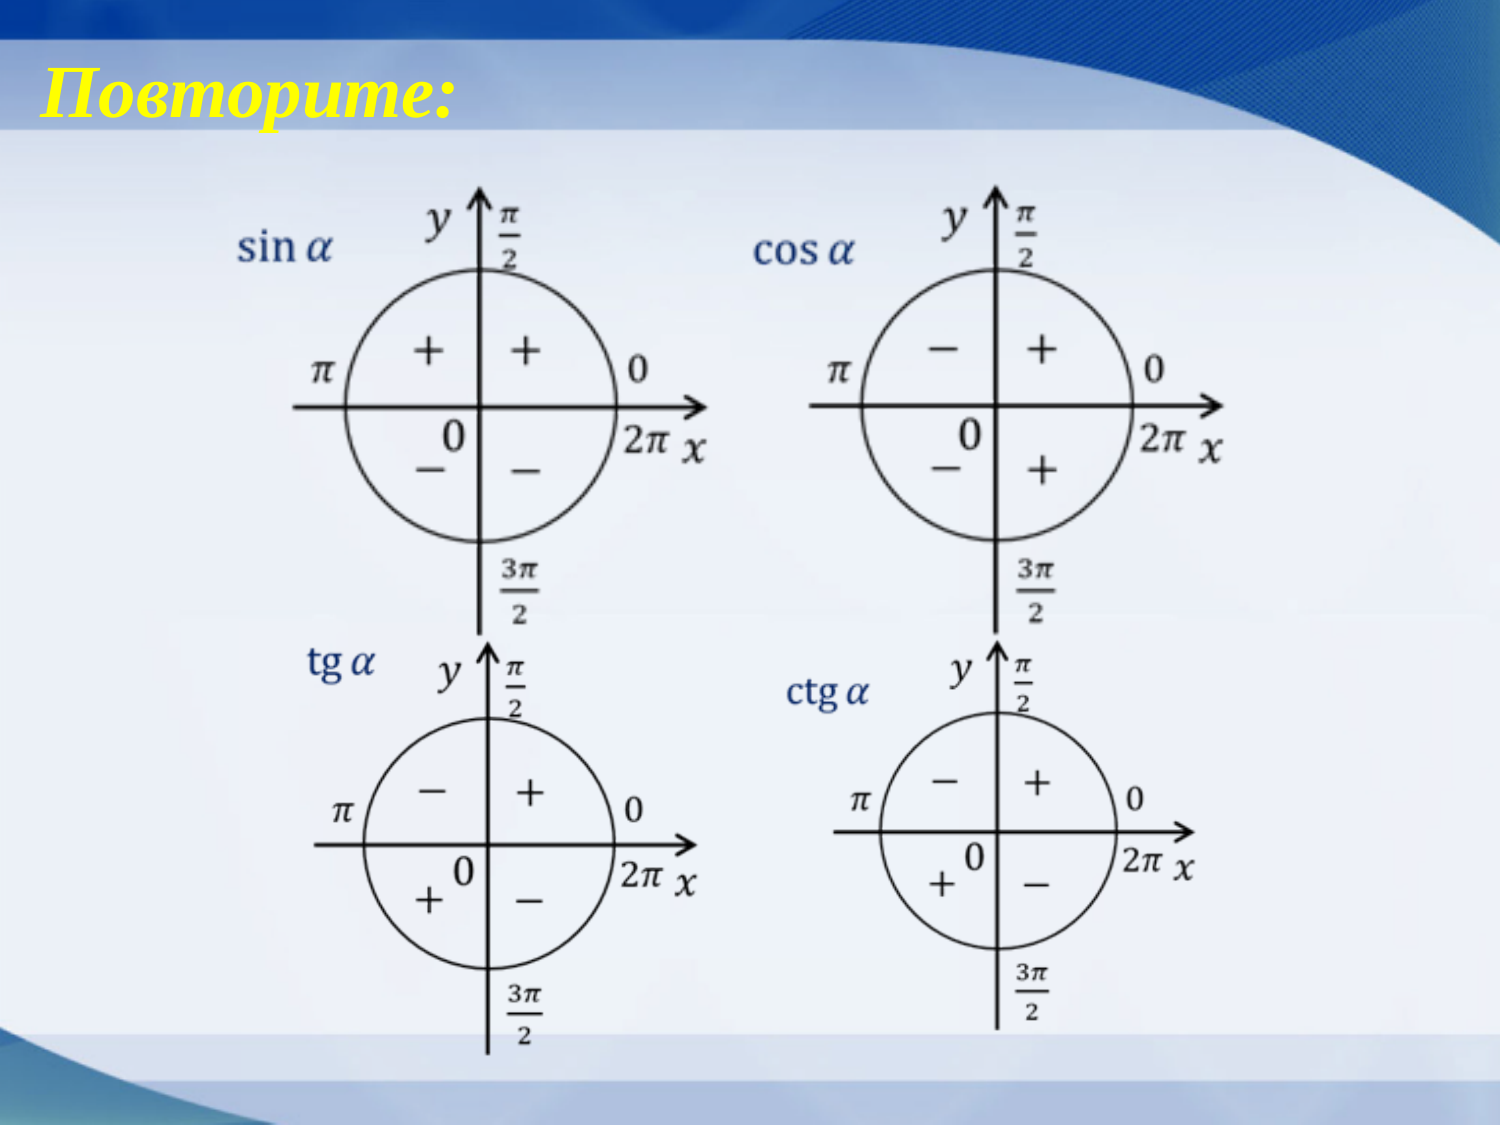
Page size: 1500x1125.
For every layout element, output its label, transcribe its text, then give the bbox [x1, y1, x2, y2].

picture [0, 0, 1500, 1125]
text_box Повторите: [25, 35, 475, 140]
